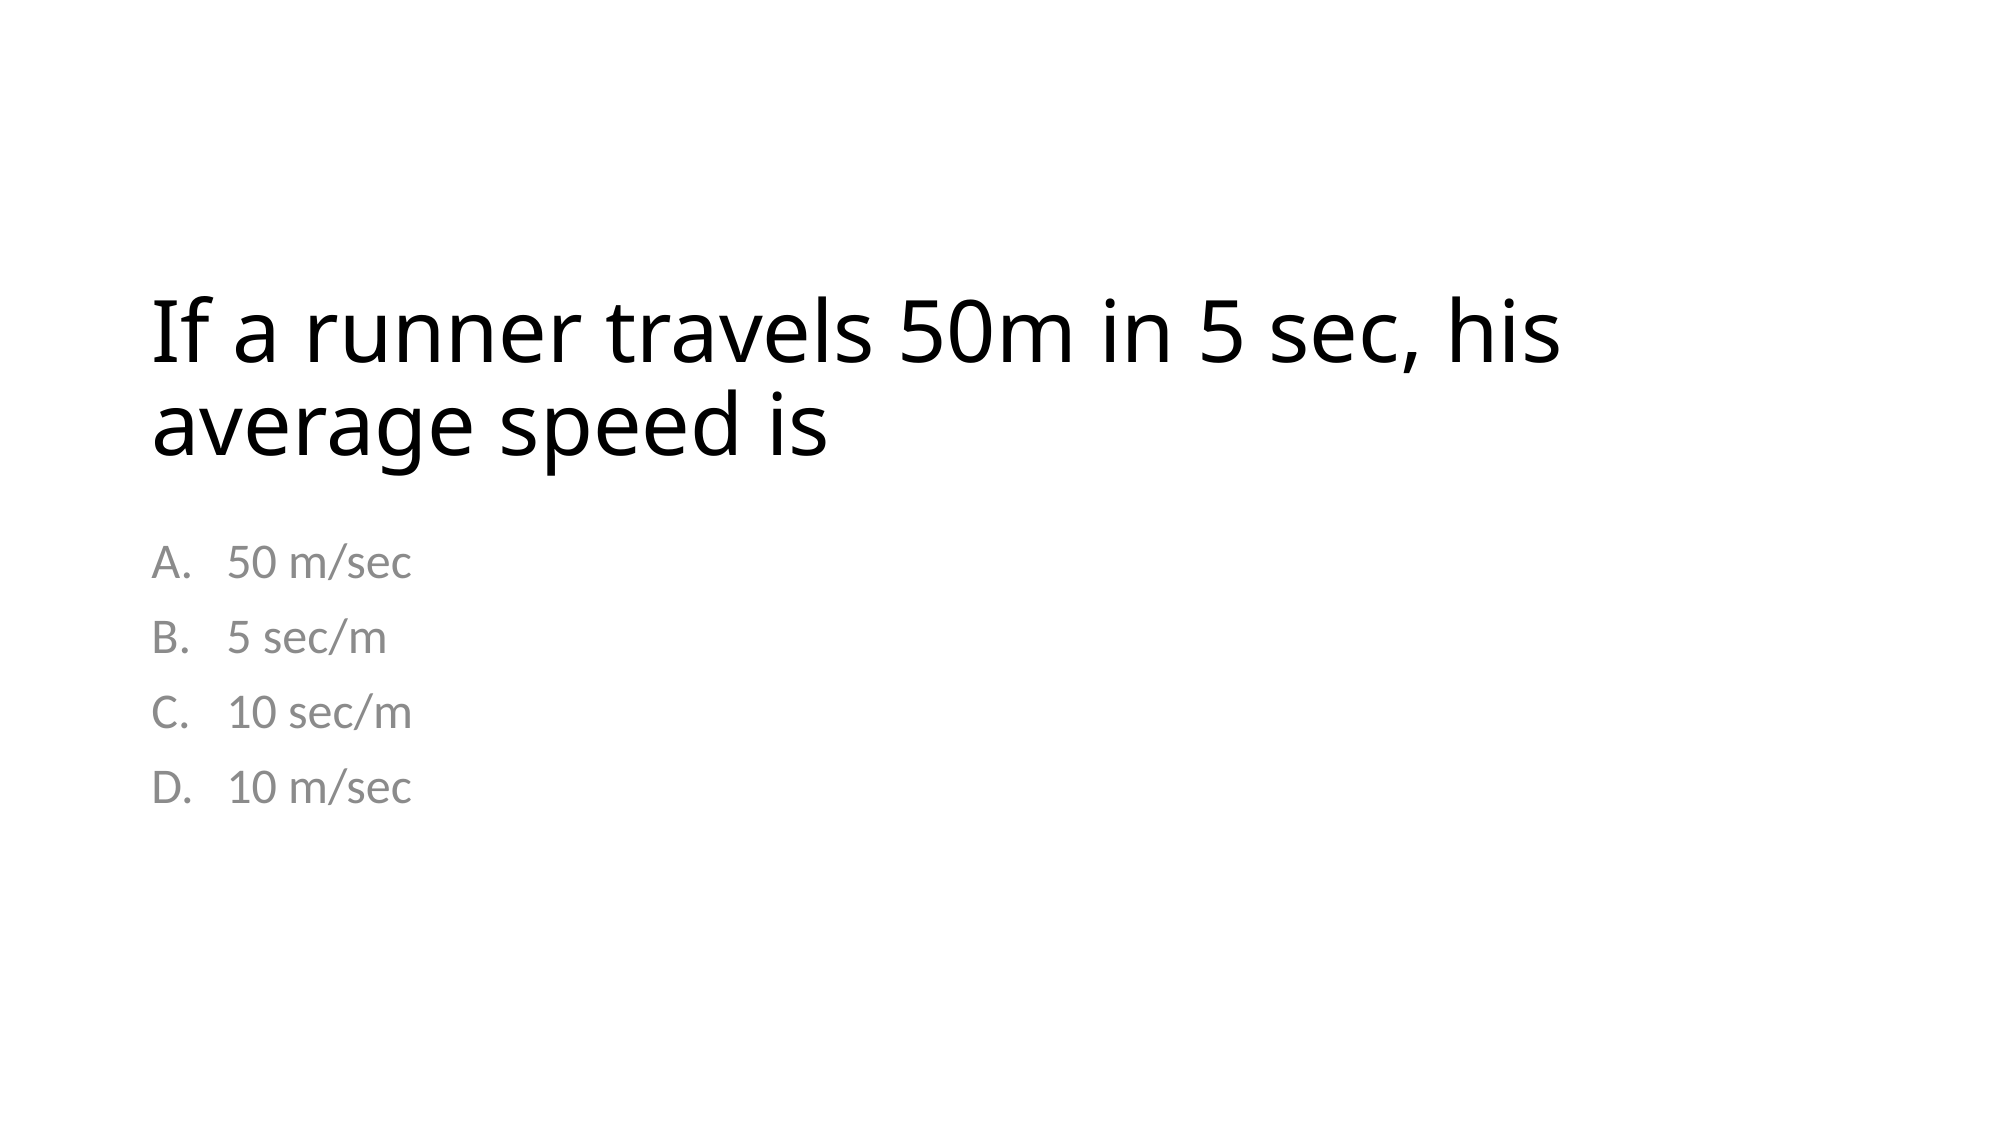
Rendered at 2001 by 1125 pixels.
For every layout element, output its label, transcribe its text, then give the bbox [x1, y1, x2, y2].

list 50 m/sec 5 sec/m 10 sec/m 10 m/sec [136, 528, 1862, 999]
title If a runner travels 50m in 5 sec, his average speed is [136, 280, 1862, 482]
